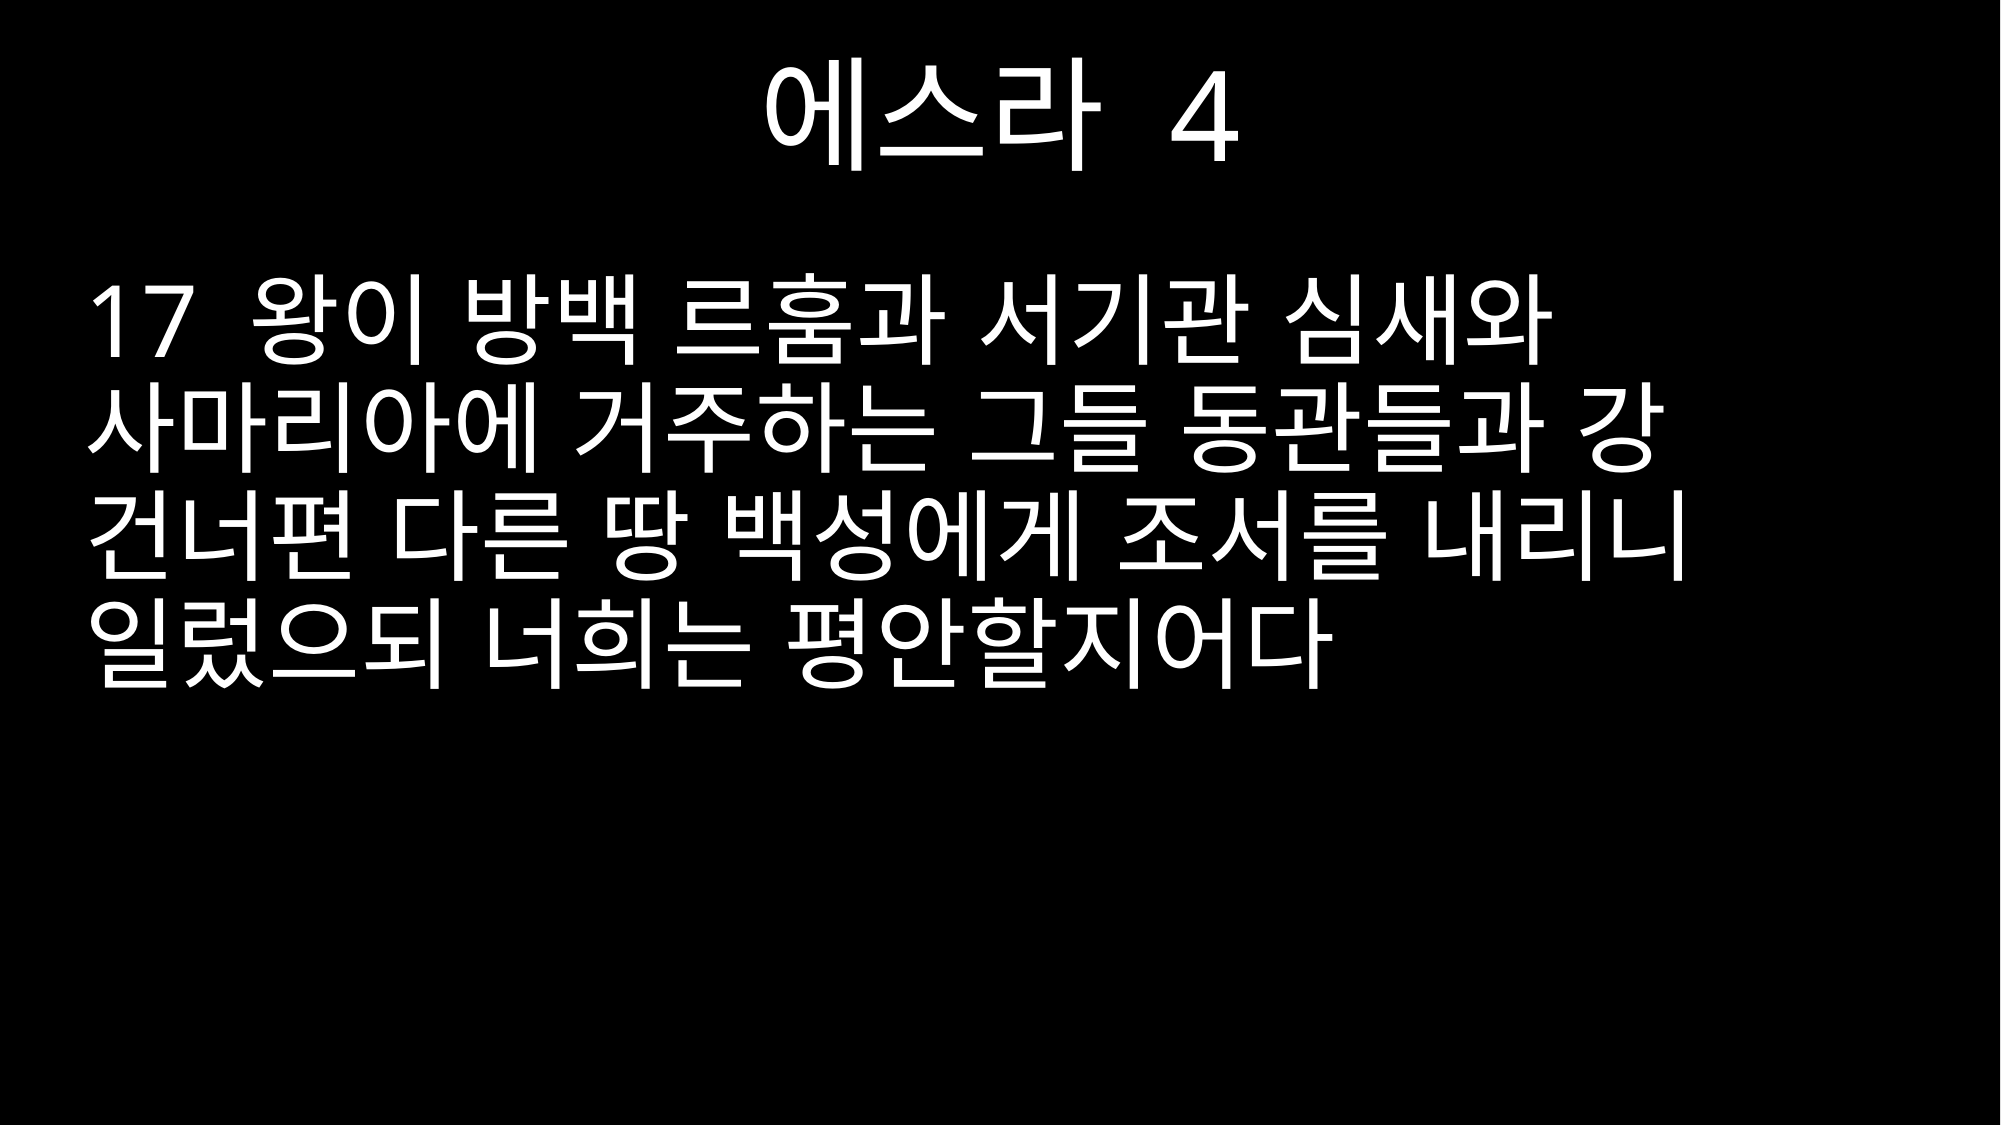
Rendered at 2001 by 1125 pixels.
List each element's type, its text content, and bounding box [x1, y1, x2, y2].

list 17 왕이 방백 르훔과 서기관 심새와 사마리아에 거주하는 그들 동관들과 강 건너편 다른 땅 백성에게 조서를 내리니 일렀으되 너희는 평안할지어다 [69, 263, 1953, 423]
footer 에스라 4 [0, 32, 2000, 192]
picture [0, 0, 2001, 1125]
